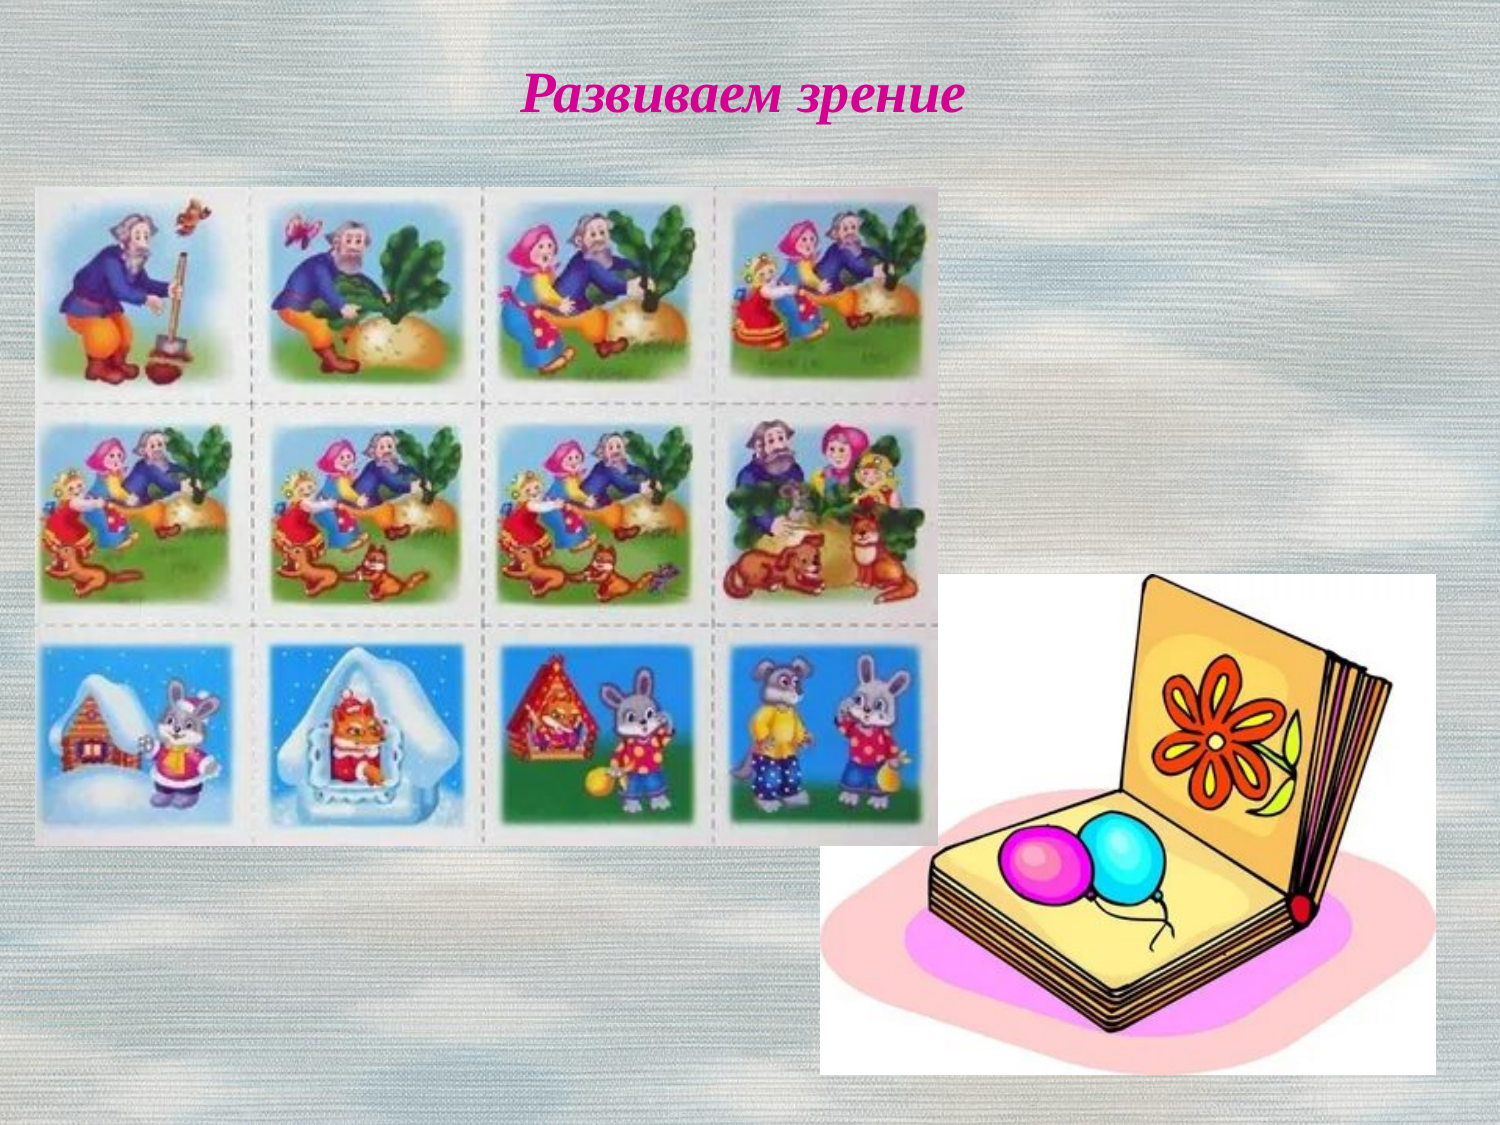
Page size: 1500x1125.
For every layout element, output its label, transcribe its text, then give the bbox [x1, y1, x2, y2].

text_box Развиваем зрение [506, 46, 982, 132]
picture [0, 0, 1500, 1125]
